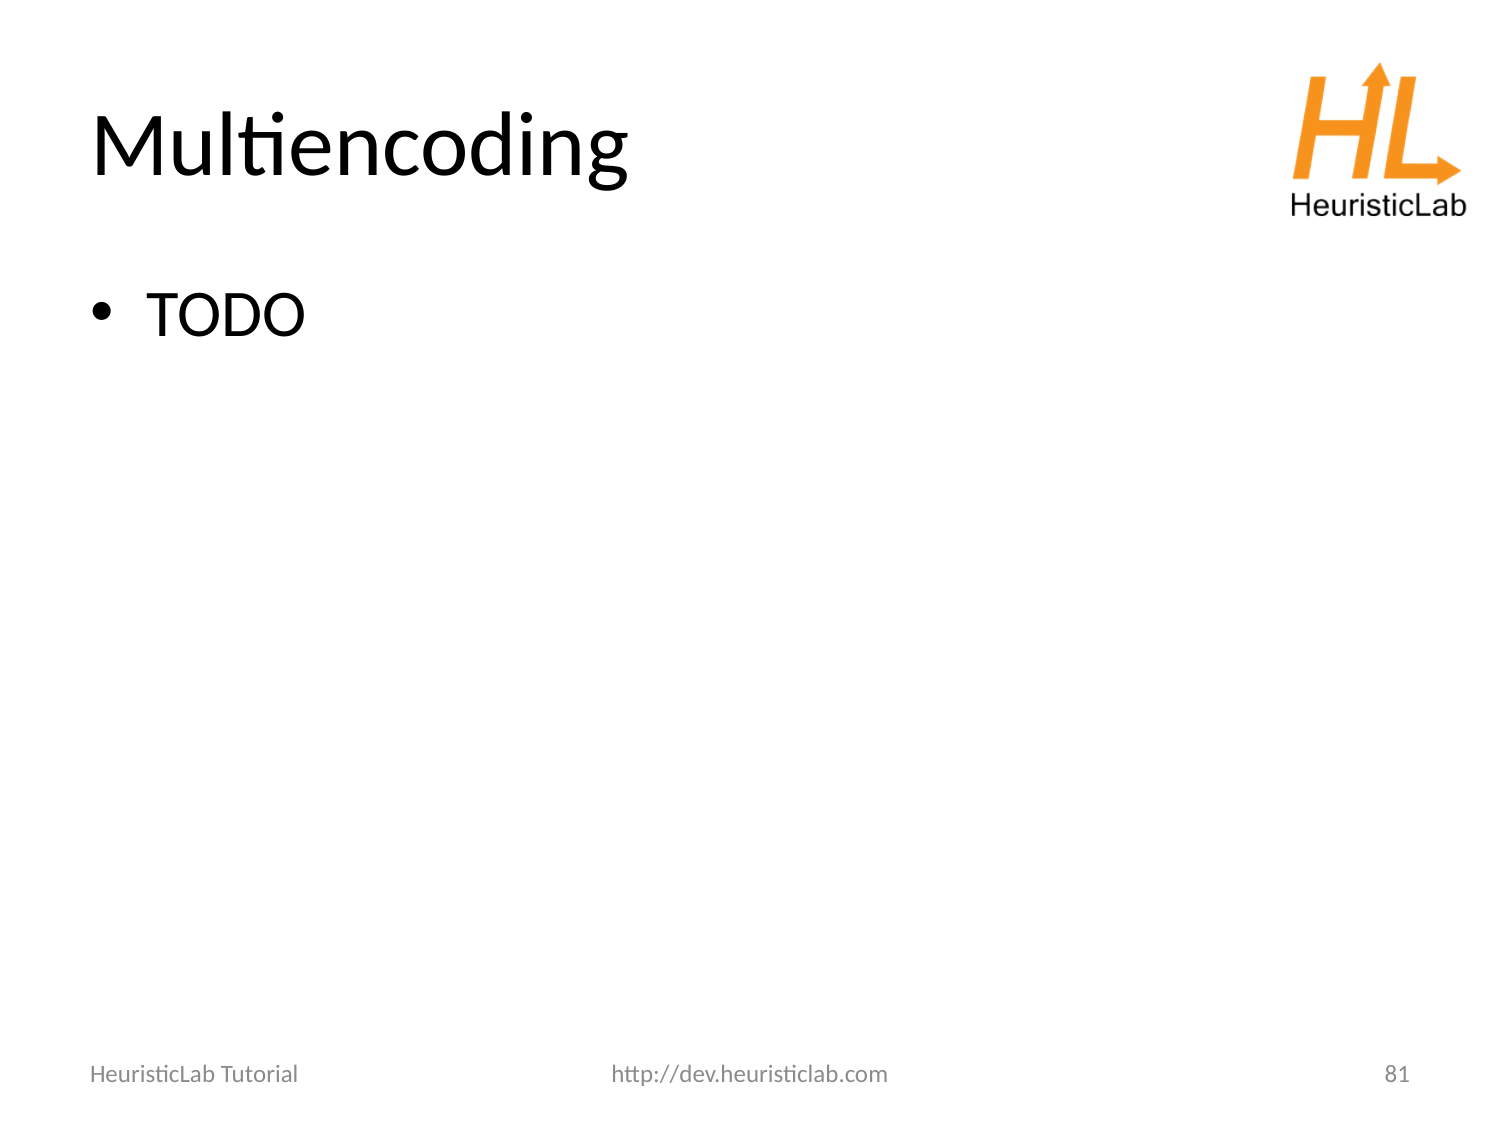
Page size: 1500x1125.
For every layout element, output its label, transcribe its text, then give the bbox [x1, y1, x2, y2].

list TODO [75, 262, 1425, 1005]
footer http://dev.heuristiclab.com [512, 1042, 988, 1103]
picture [1281, 27, 1474, 244]
slide_number 81 [1074, 1042, 1425, 1103]
slide_number HeuristicLab Tutorial [75, 1042, 425, 1103]
title Multiencoding [75, 45, 1282, 233]
